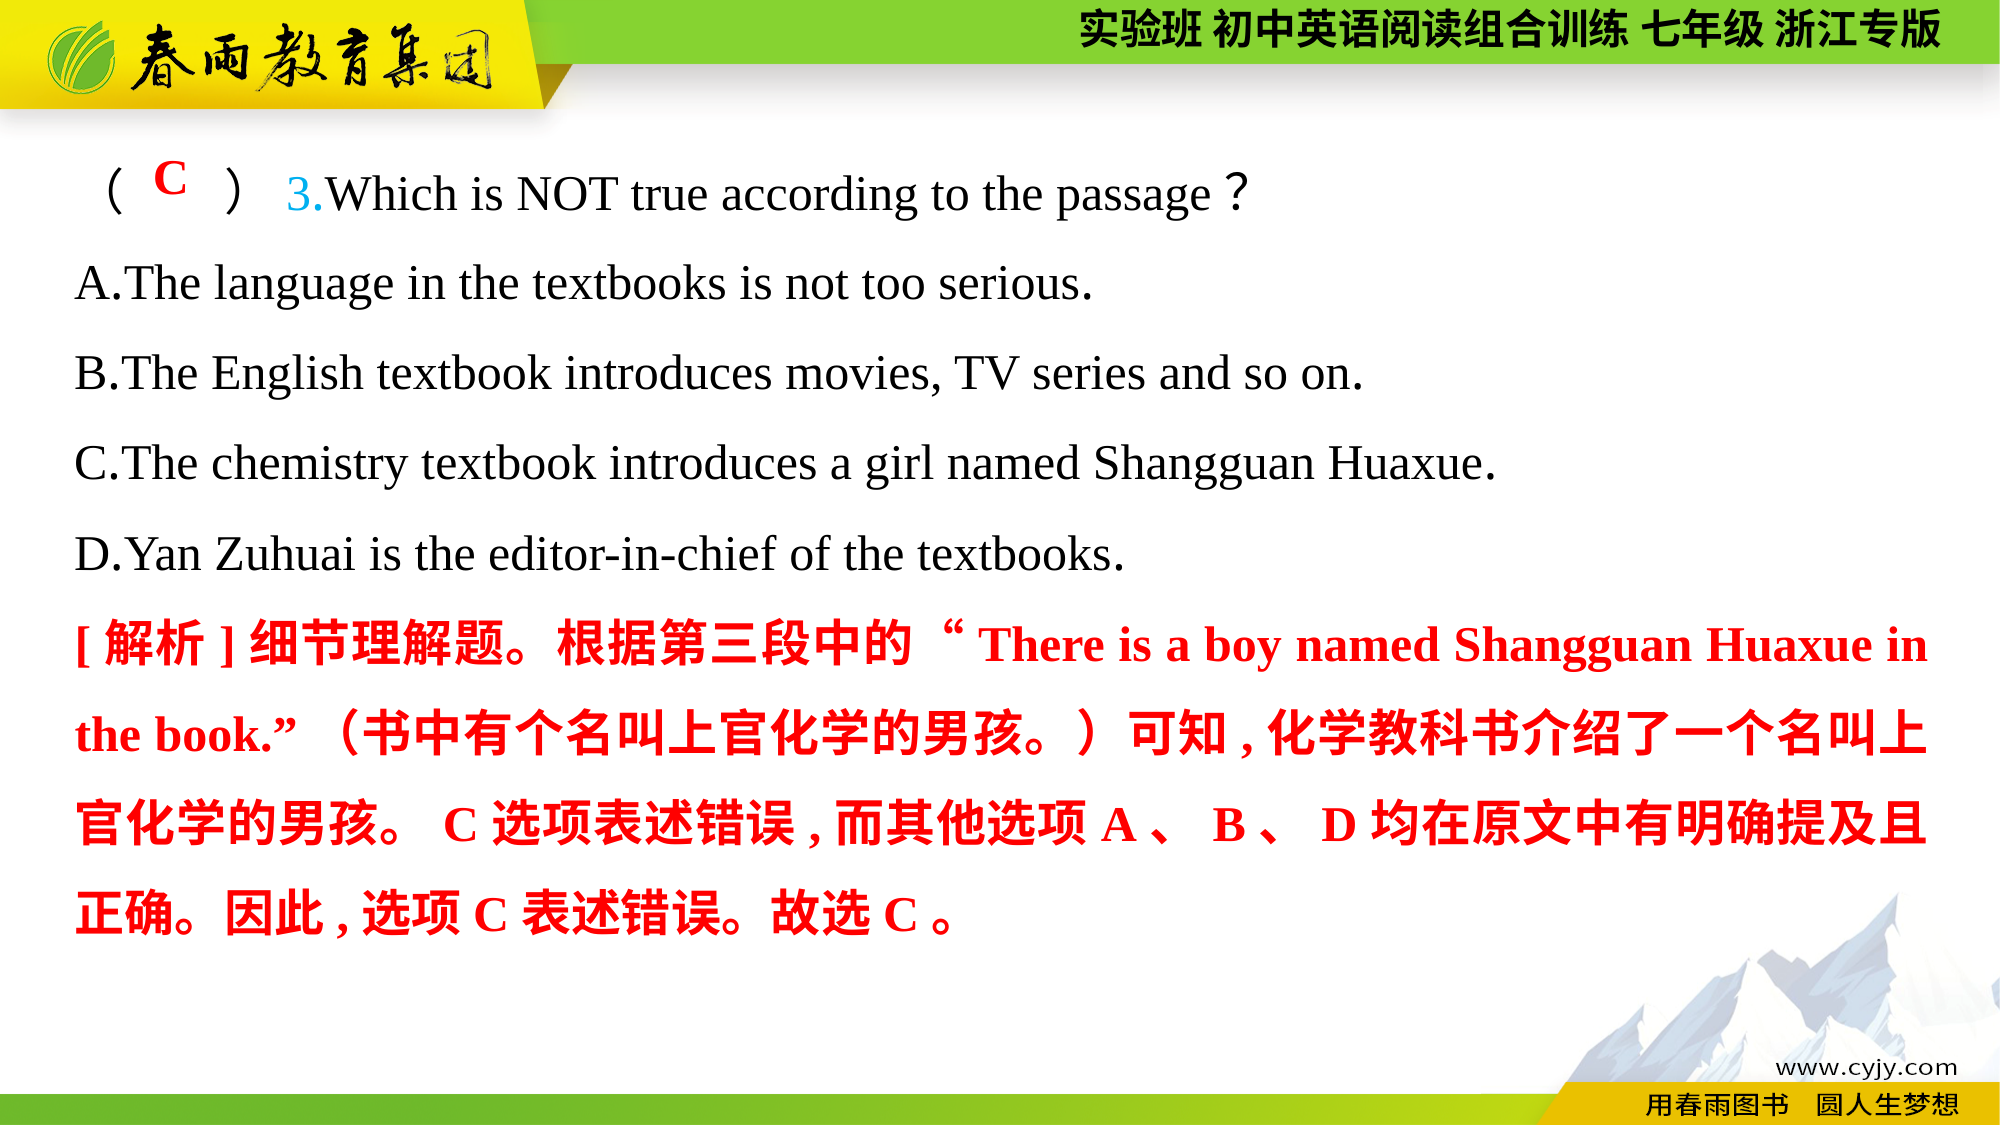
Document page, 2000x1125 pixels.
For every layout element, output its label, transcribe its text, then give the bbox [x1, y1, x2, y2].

text_box C [138, 137, 204, 212]
list （ ）3.Which is NOT true according to the passage？ A.The language in the textbooks is not too serious. B.The English textbook introduces movies, TV series and so on. C.The chemistry textbook introduces a girl named Shangguan Huaxue. D.Yan Zuhuai is the editor-in-chief of the textbooks. [59, 122, 1944, 573]
text_box [解析]细节理解题。根据第三段中的“There is a boy named Shangguan Huaxue in the book.”（书中有个名叫上官化学的男孩。）可知,化学教科书介绍了一个名叫上官化学的男孩。C选项表述错误,而其他选项A、B、D均在原文中有明确提及且正确。因此,选项C表述错误。故选C。 [59, 573, 1944, 949]
picture [0, 0, 2000, 1125]
